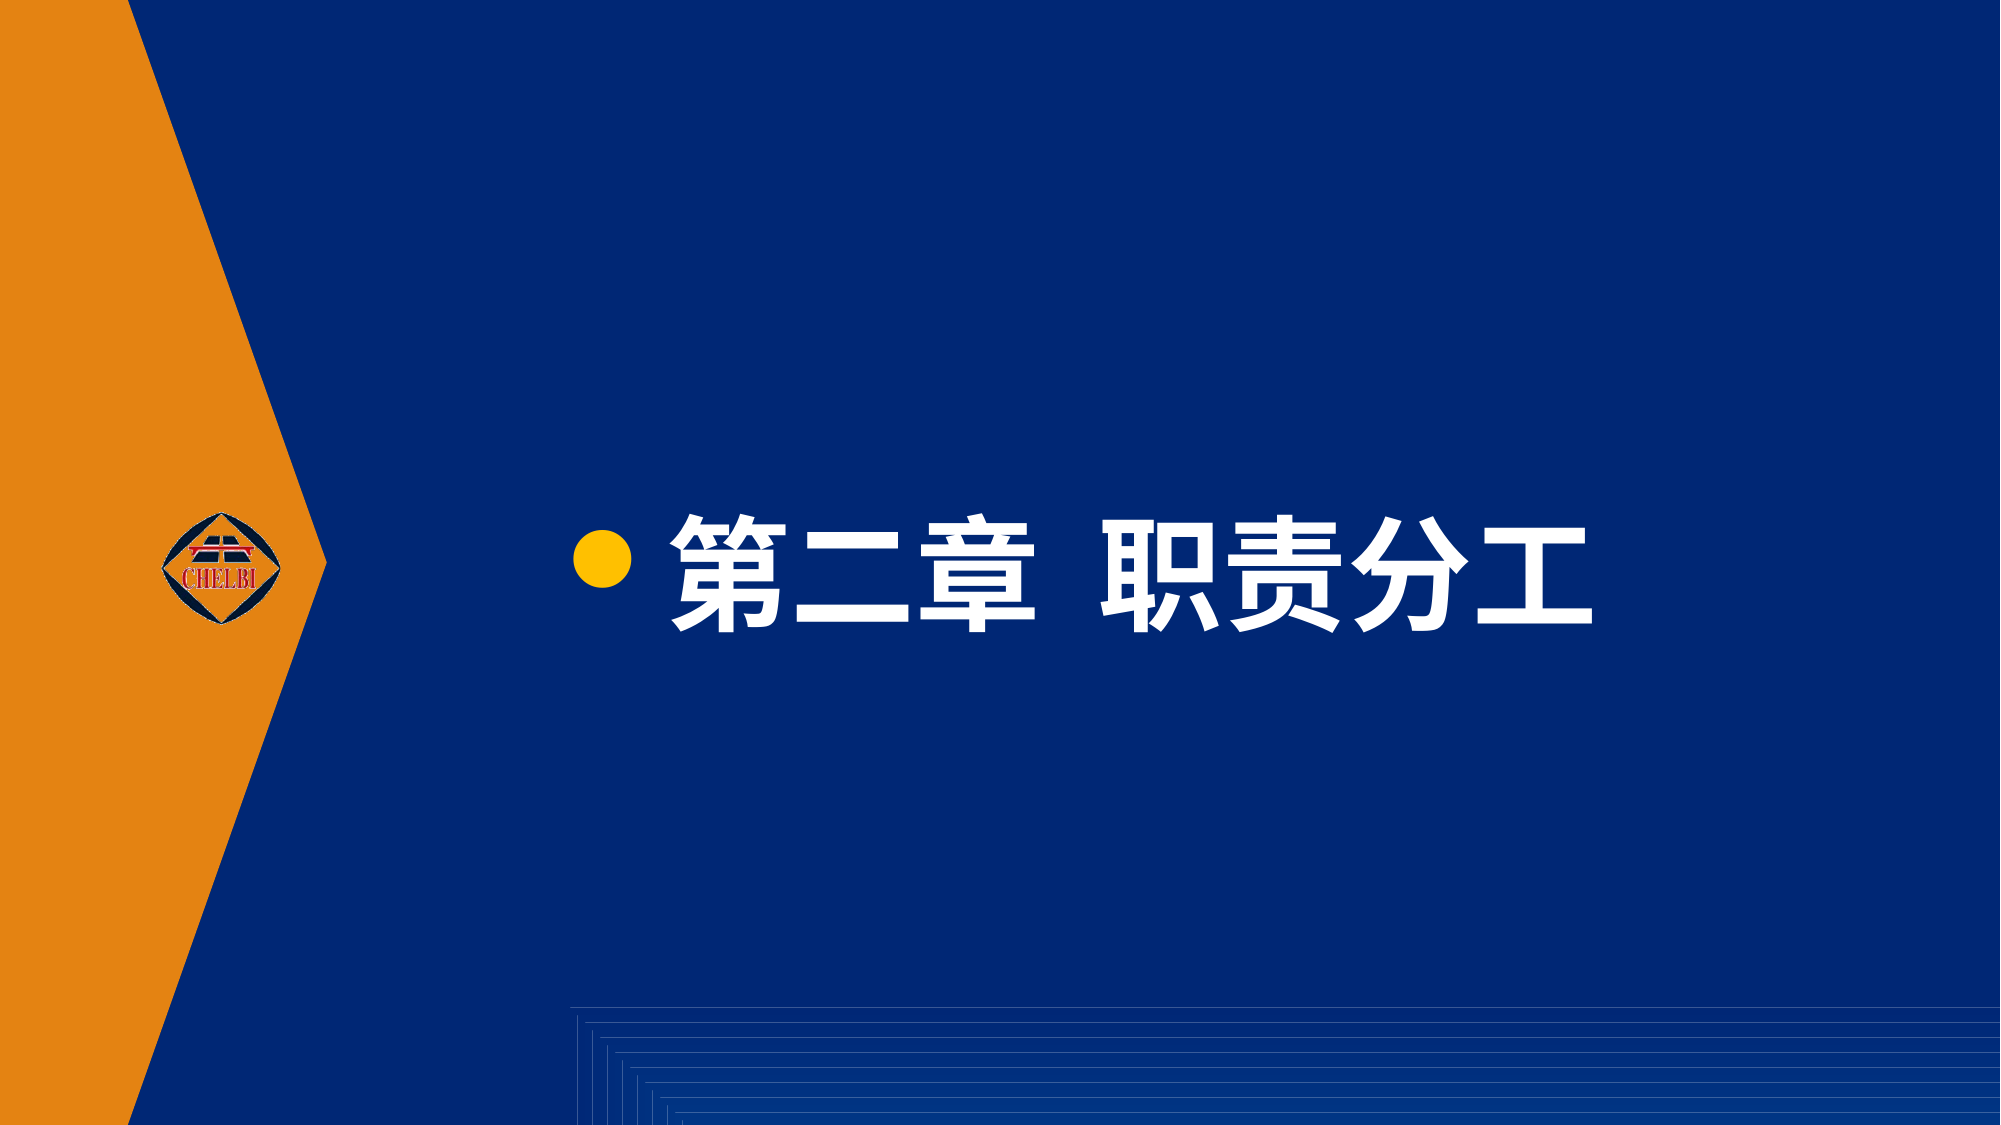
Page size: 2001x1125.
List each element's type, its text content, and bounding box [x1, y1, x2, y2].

picture [161, 509, 281, 628]
text_box 第二章 职责分工 [550, 444, 1910, 693]
